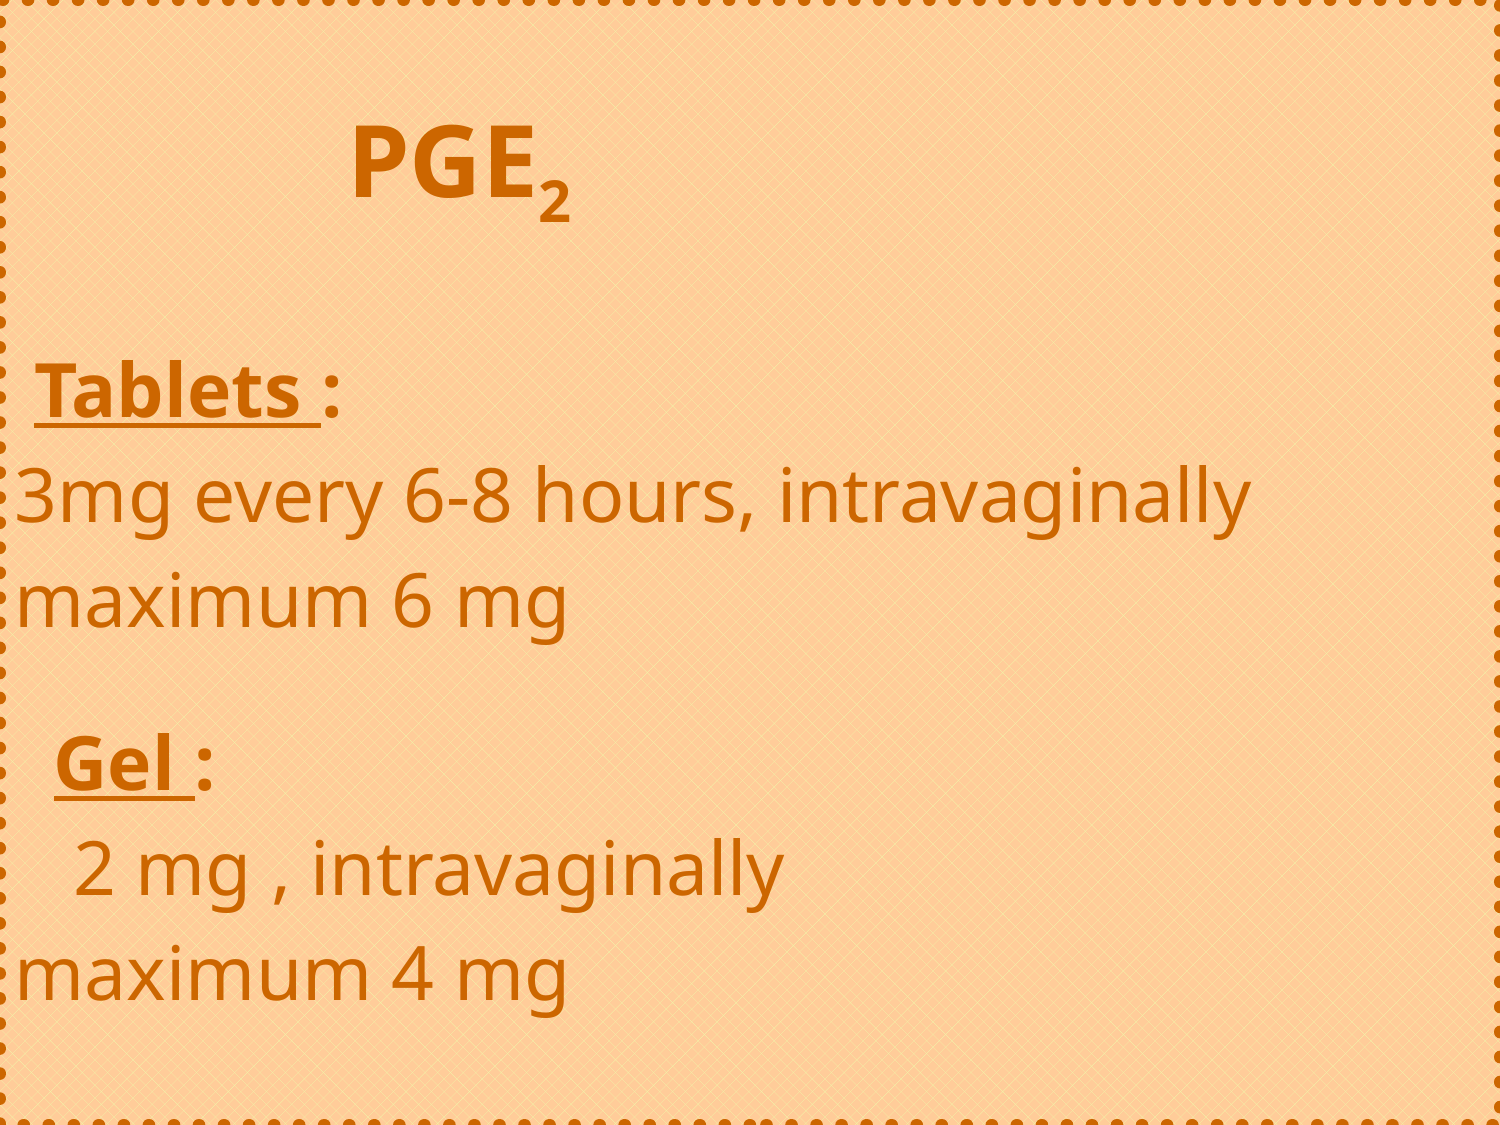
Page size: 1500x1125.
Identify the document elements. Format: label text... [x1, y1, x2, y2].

text_box PGE2 Tablets : 3mg every 6-8 hours, intravaginally maximum 6 mg Gel : 2 mg , intravaginally maximum 4 mg [0, 0, 1500, 1125]
